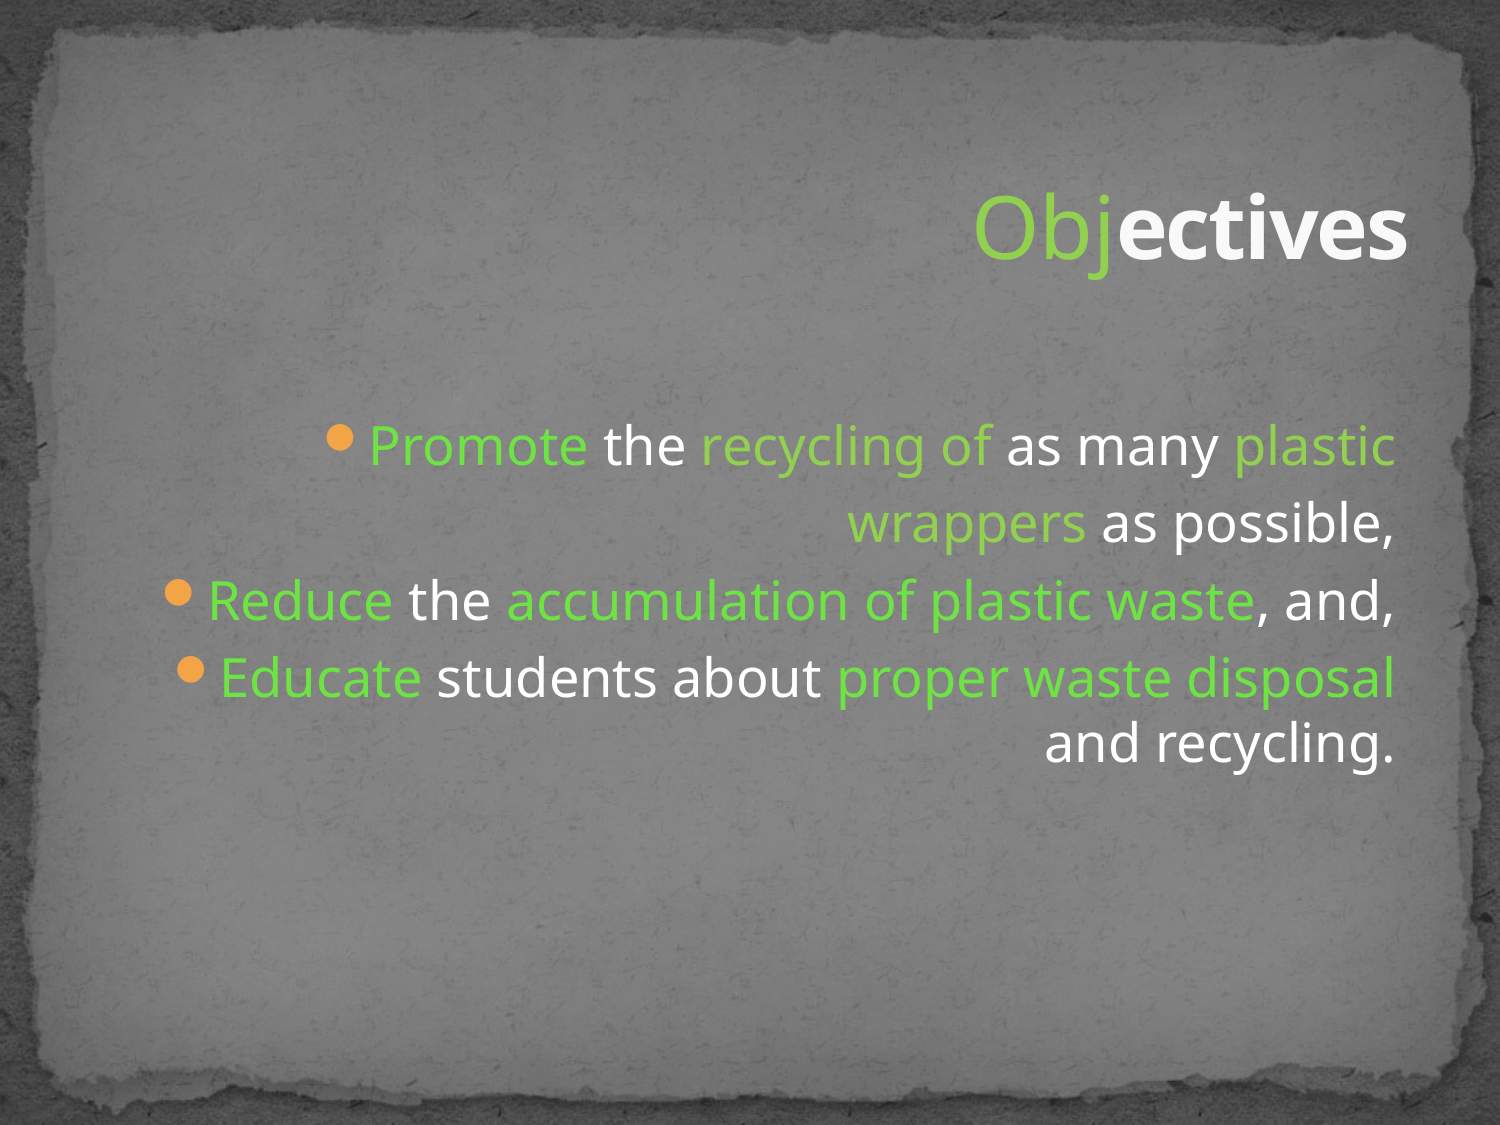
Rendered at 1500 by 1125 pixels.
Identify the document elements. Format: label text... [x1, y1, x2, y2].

list Promote the recycling of as many plastic wrappers as possible, Reduce the accumulation of plastic waste, and, Educate students about proper waste disposal and recycling. [75, 403, 1412, 811]
title Objectives [74, 125, 1425, 285]
